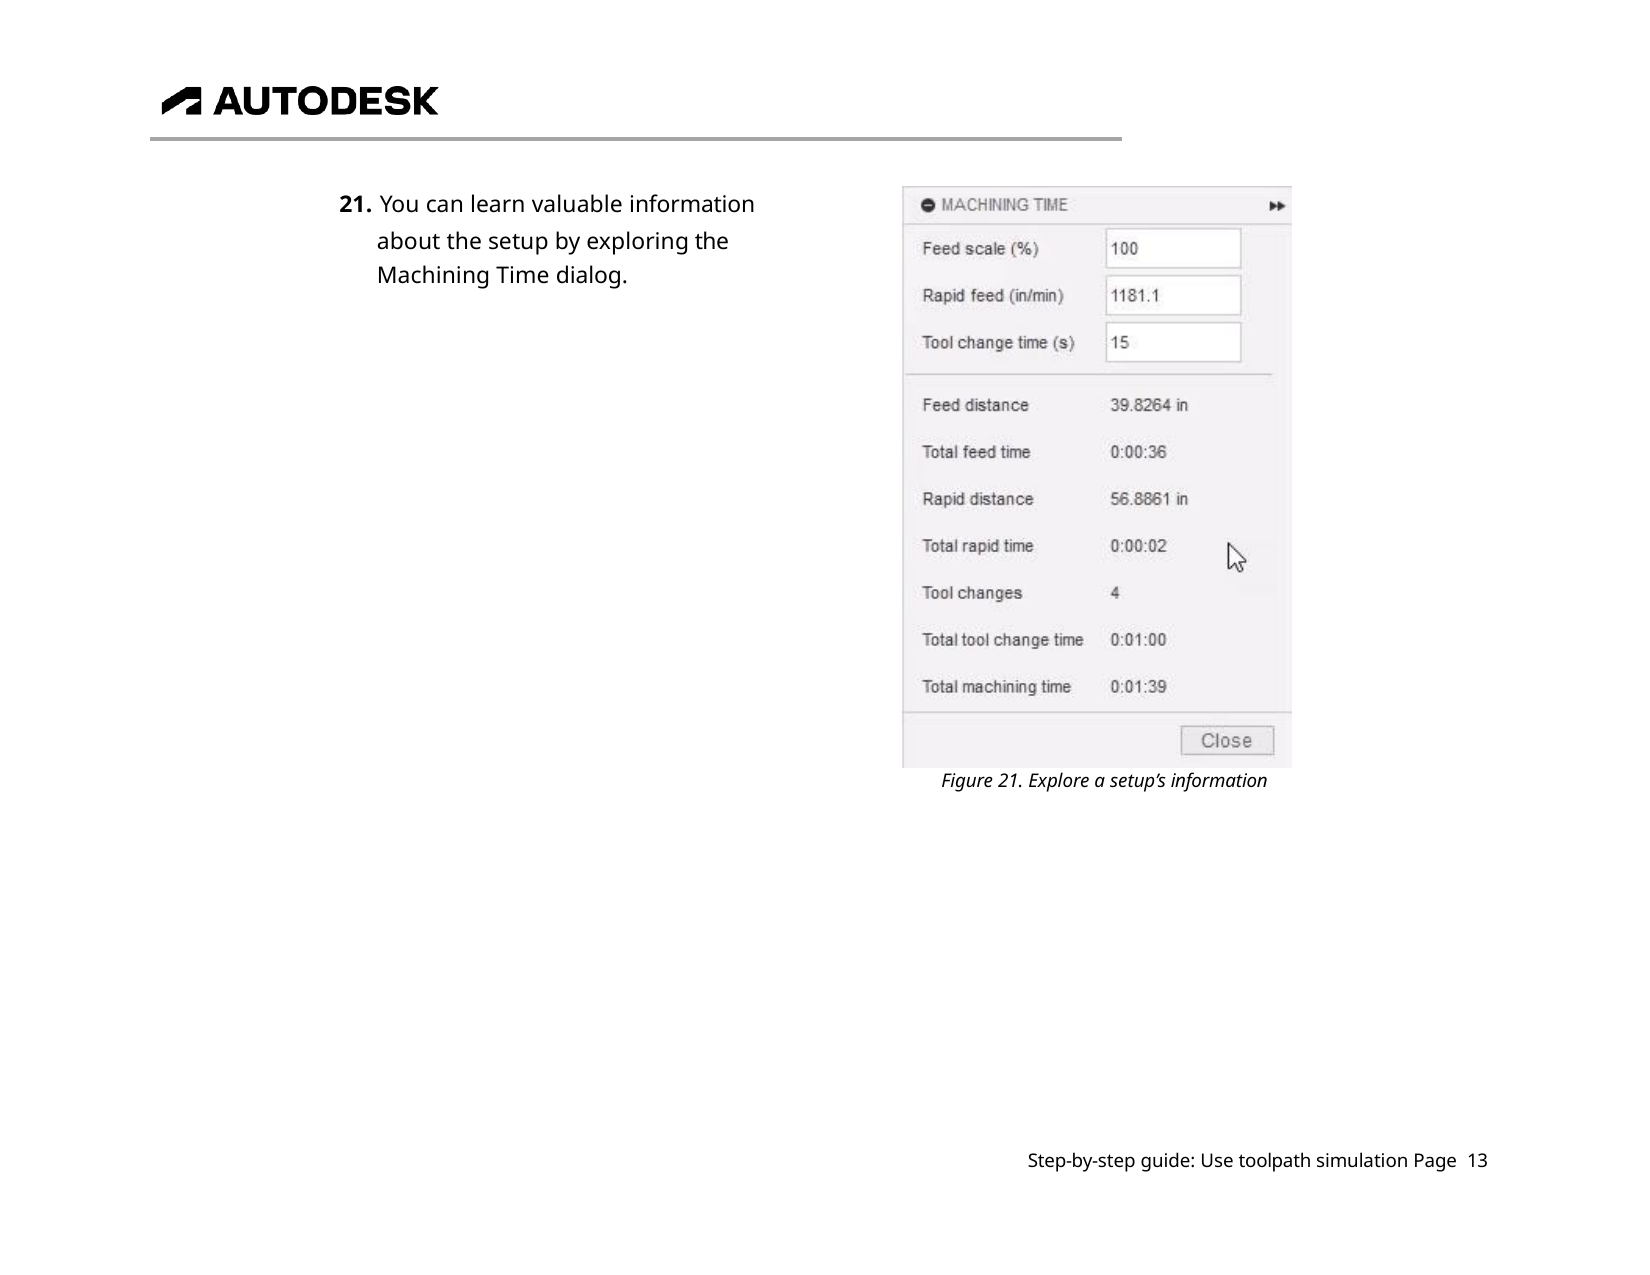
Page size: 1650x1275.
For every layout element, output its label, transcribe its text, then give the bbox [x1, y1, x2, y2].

picture [900, 186, 1292, 768]
table_header 21. You can learn valuable information about the setup by exploring the Machining Time dialog. [334, 187, 828, 813]
table_header Figure 21. Explore a setup’s information [828, 187, 1297, 813]
picture [161, 86, 439, 115]
slide_number Step-by-step guide: Use toolpath simulation Page 10 [1025, 1145, 1509, 1275]
